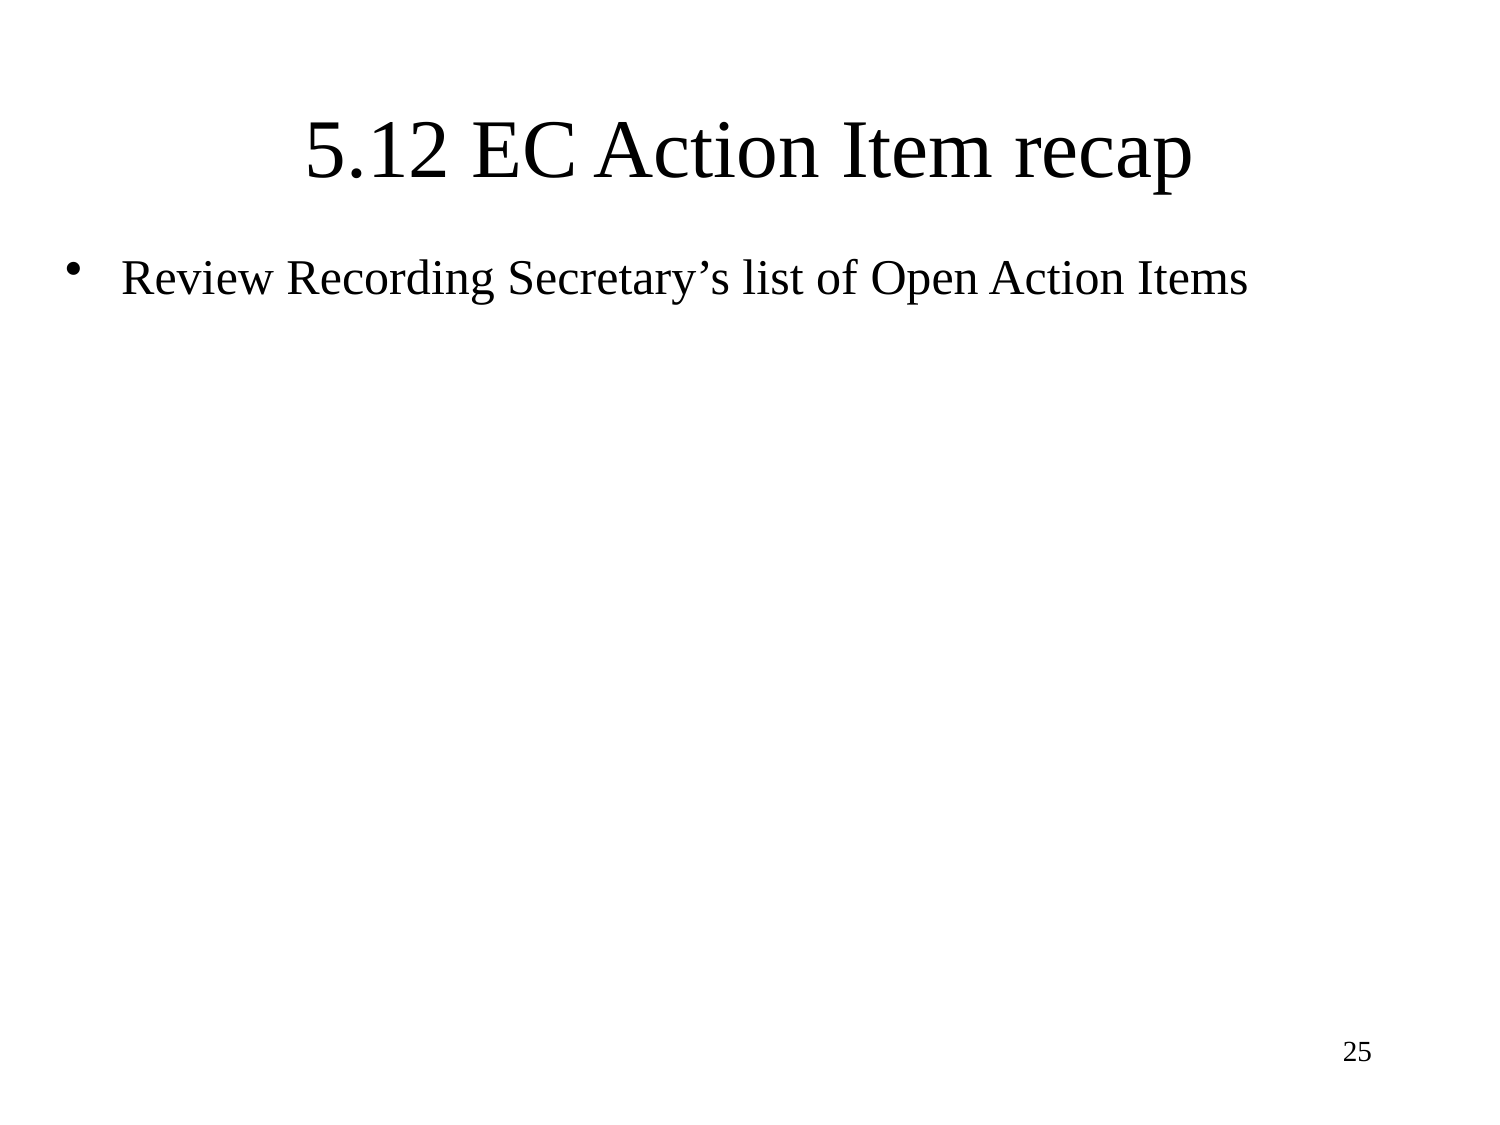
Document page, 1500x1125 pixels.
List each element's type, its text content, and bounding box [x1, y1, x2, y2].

list Review Recording Secretary’s list of Open Action Items [49, 237, 1463, 1088]
slide_number 25 [1074, 1024, 1388, 1101]
title 5.12 EC Action Item recap [112, 49, 1388, 238]
